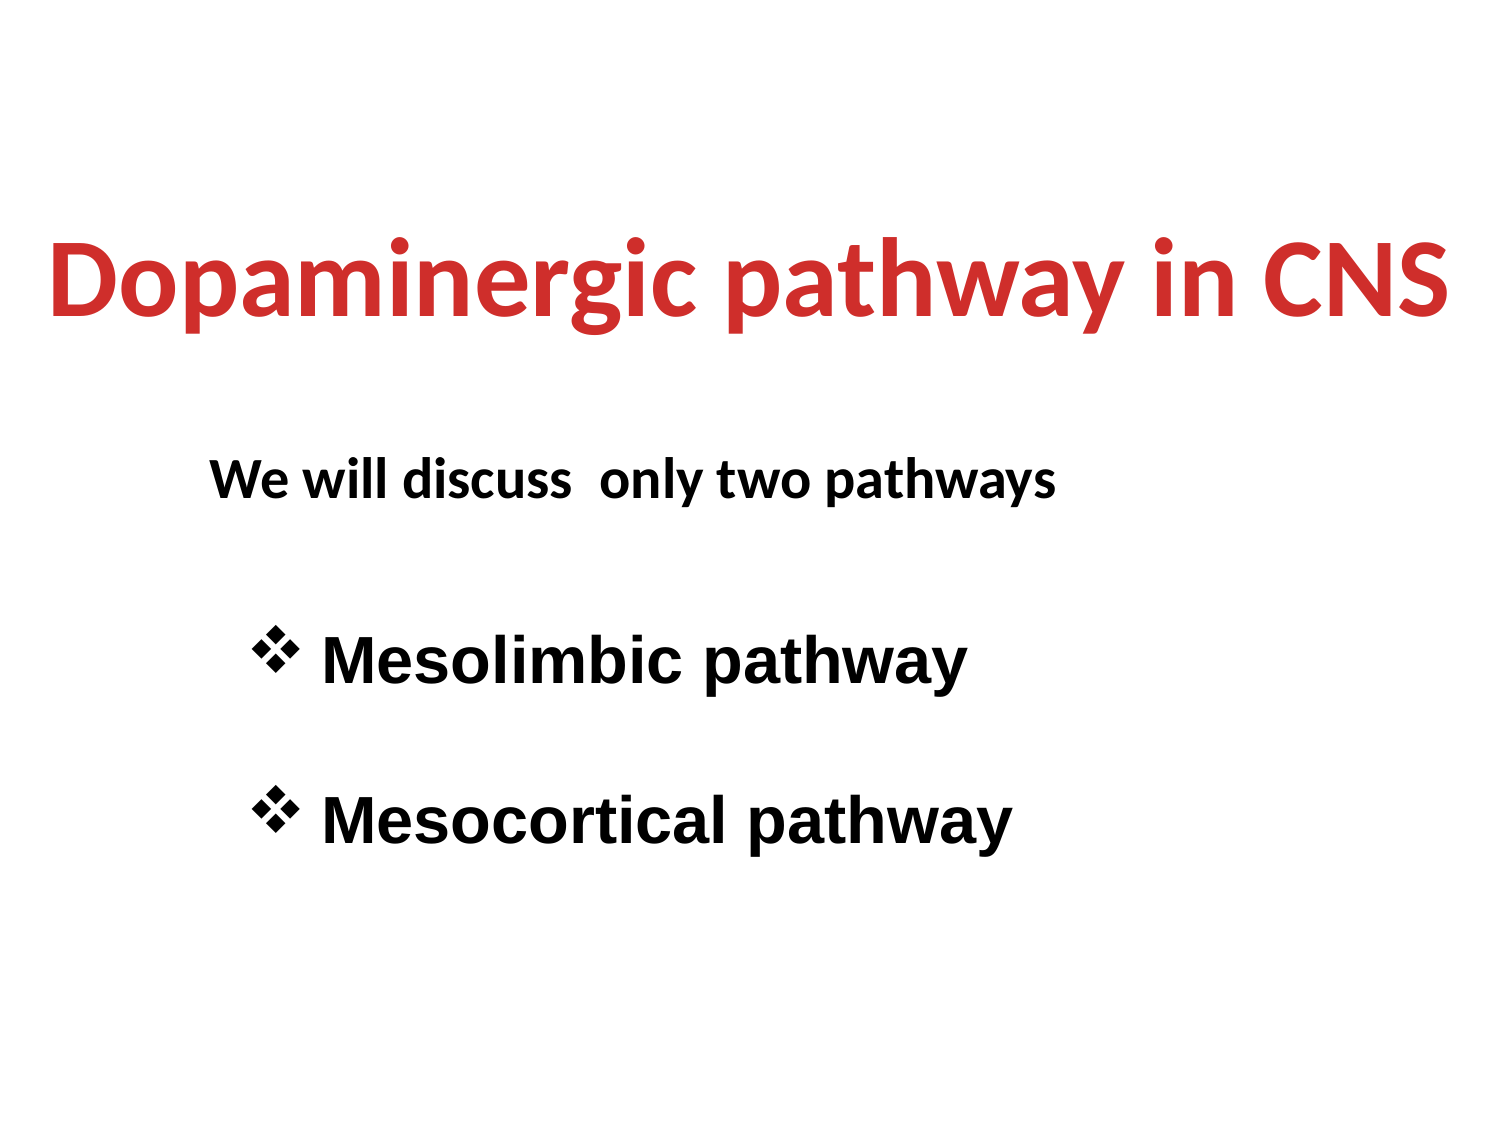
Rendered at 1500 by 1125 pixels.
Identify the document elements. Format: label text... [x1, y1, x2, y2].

text_box Dopaminergic pathway in CNS [3, 196, 1496, 347]
text_box We will discuss only two pathways [194, 432, 1105, 518]
text_box Mesolimbic pathway Mesocortical pathway [231, 609, 1142, 945]
